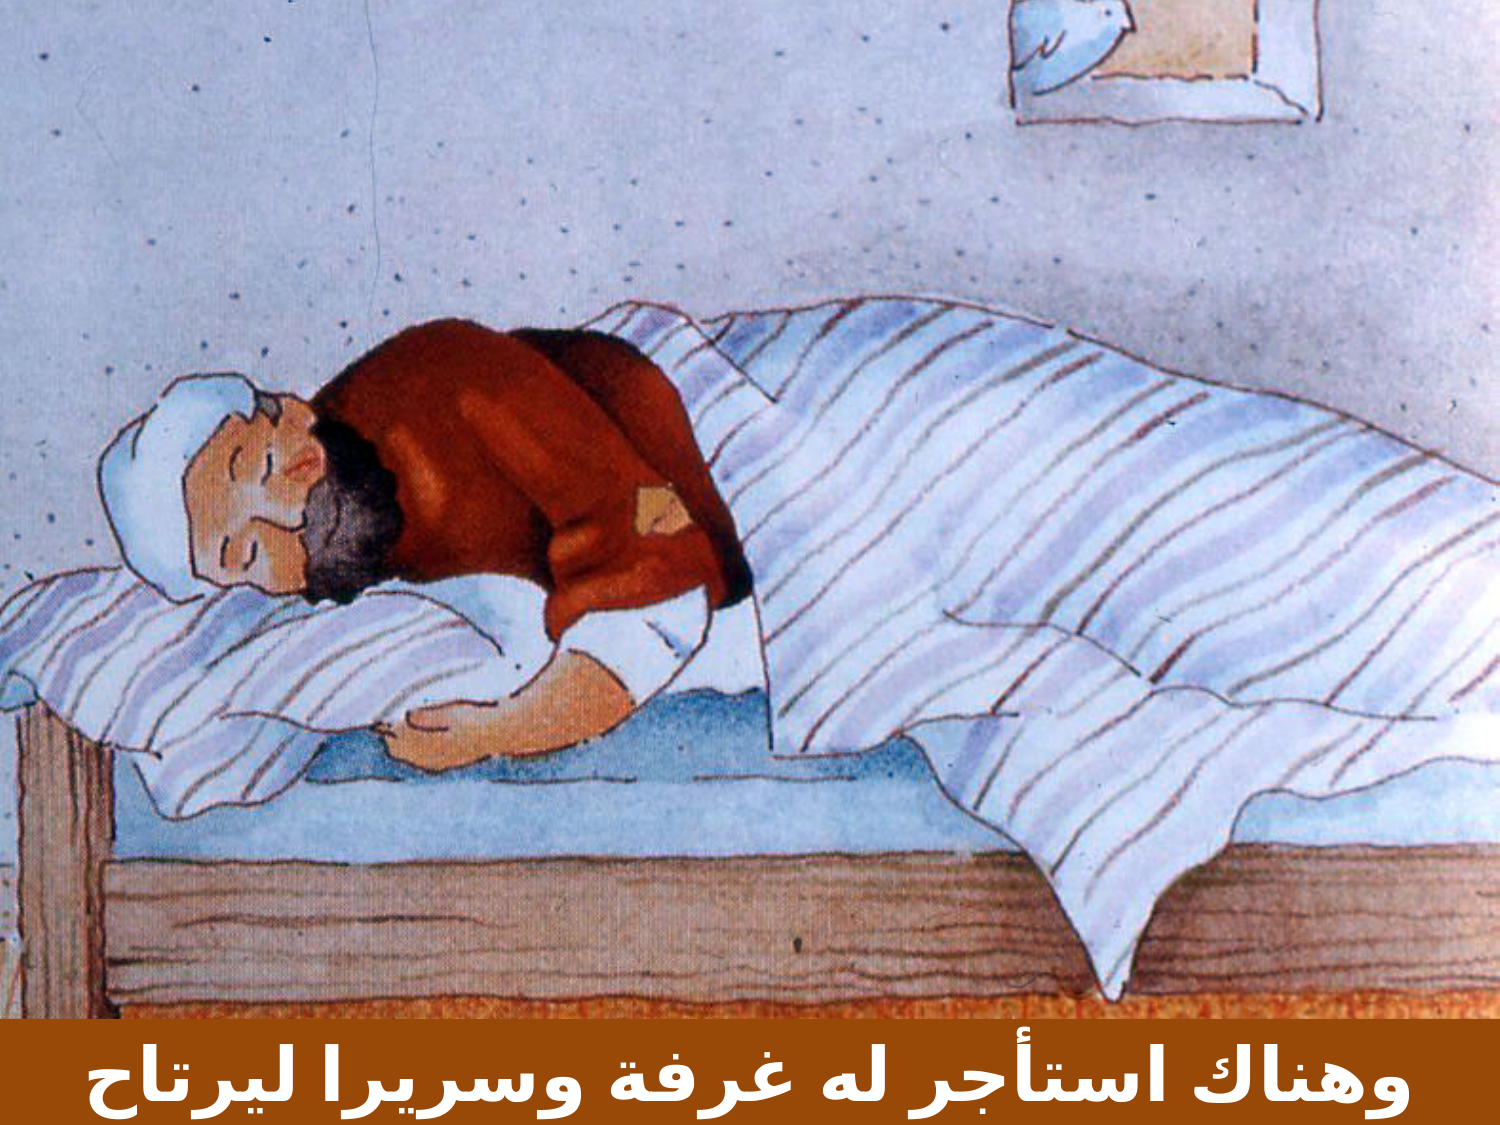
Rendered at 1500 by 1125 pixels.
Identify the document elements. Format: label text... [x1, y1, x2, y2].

picture [0, 0, 1500, 1020]
text_box وهناك استأجر له غرفة وسريرا ليرتاح عليه [0, 1026, 1500, 1125]
